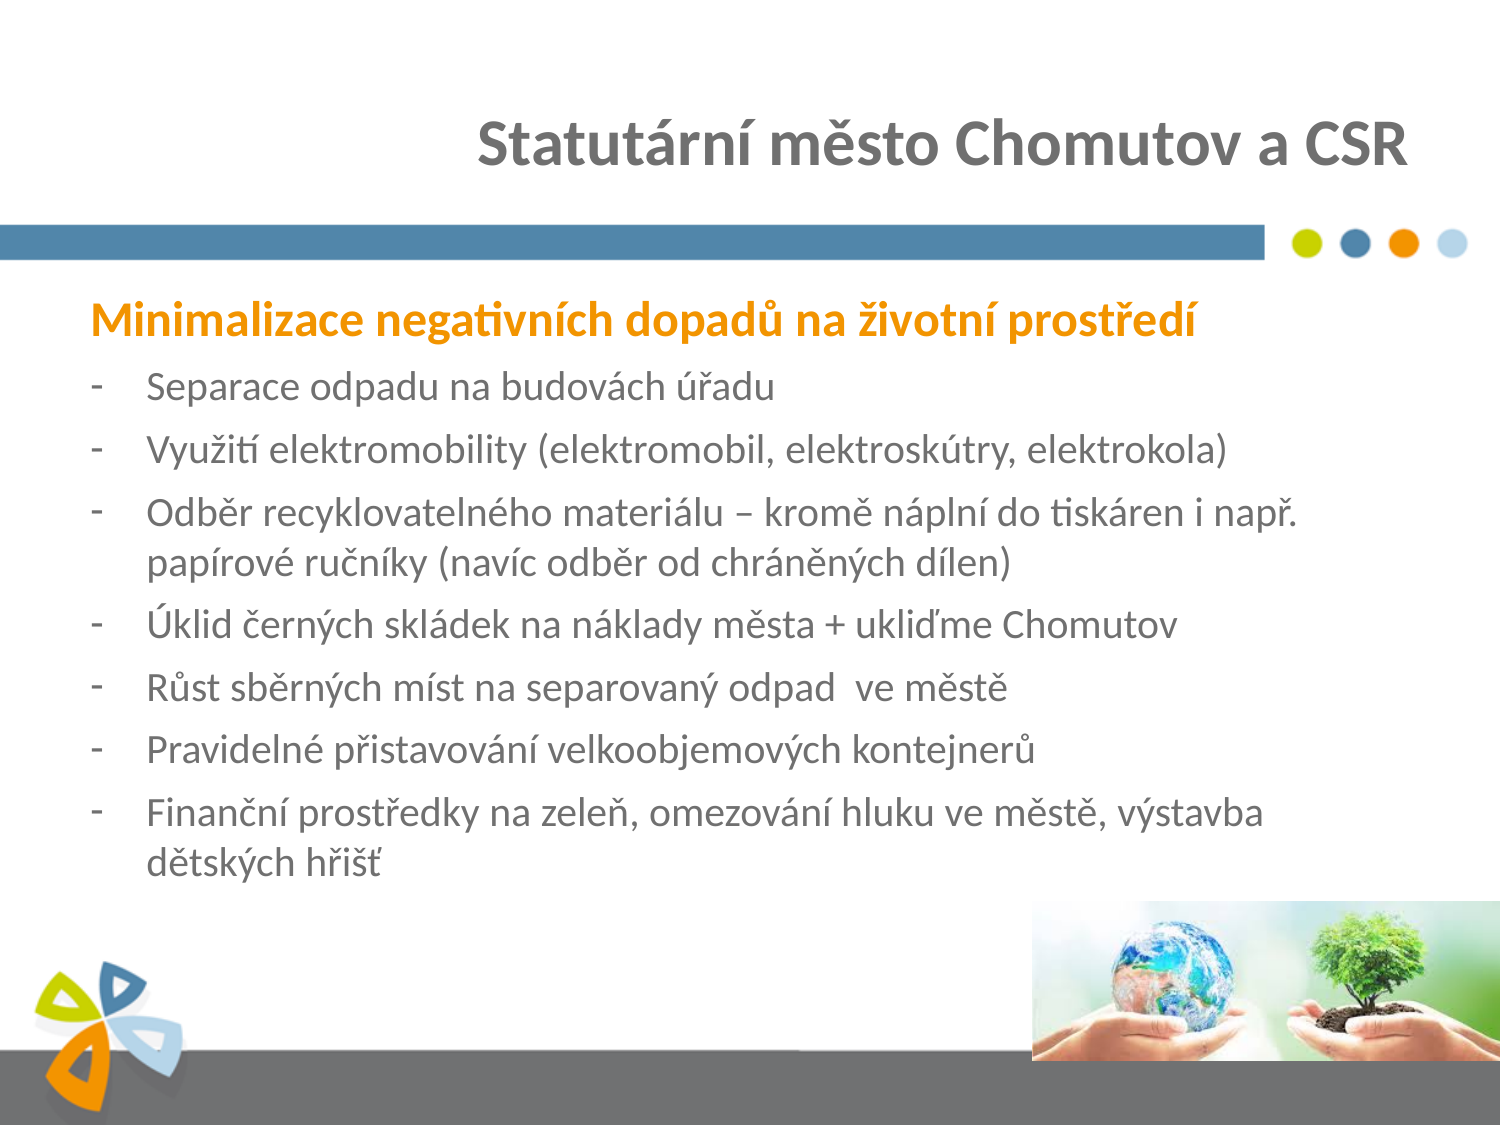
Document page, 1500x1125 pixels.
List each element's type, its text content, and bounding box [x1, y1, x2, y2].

list Minimalizace negativních dopadů na životní prostředí Separace odpadu na budovách úřadu Využití elektromobility (elektromobil, elektroskútry, elektrokola) Odběr recyklovatelného materiálu – kromě náplní do tiskáren i např. papírové ručníky (navíc odběr od chráněných dílen) Úklid černých skládek na náklady města + ukliďme Chomutov Růst sběrných míst na separovaný odpad ve městě Pravidelné přistavování velkoobjemových kontejnerů Finanční prostředky na zeleň, omezování hluku ve městě, výstavba dětských hřišť [75, 278, 1425, 1012]
title Statutární město Chomutov a CSR [75, 45, 1425, 233]
picture [0, 0, 1500, 1125]
